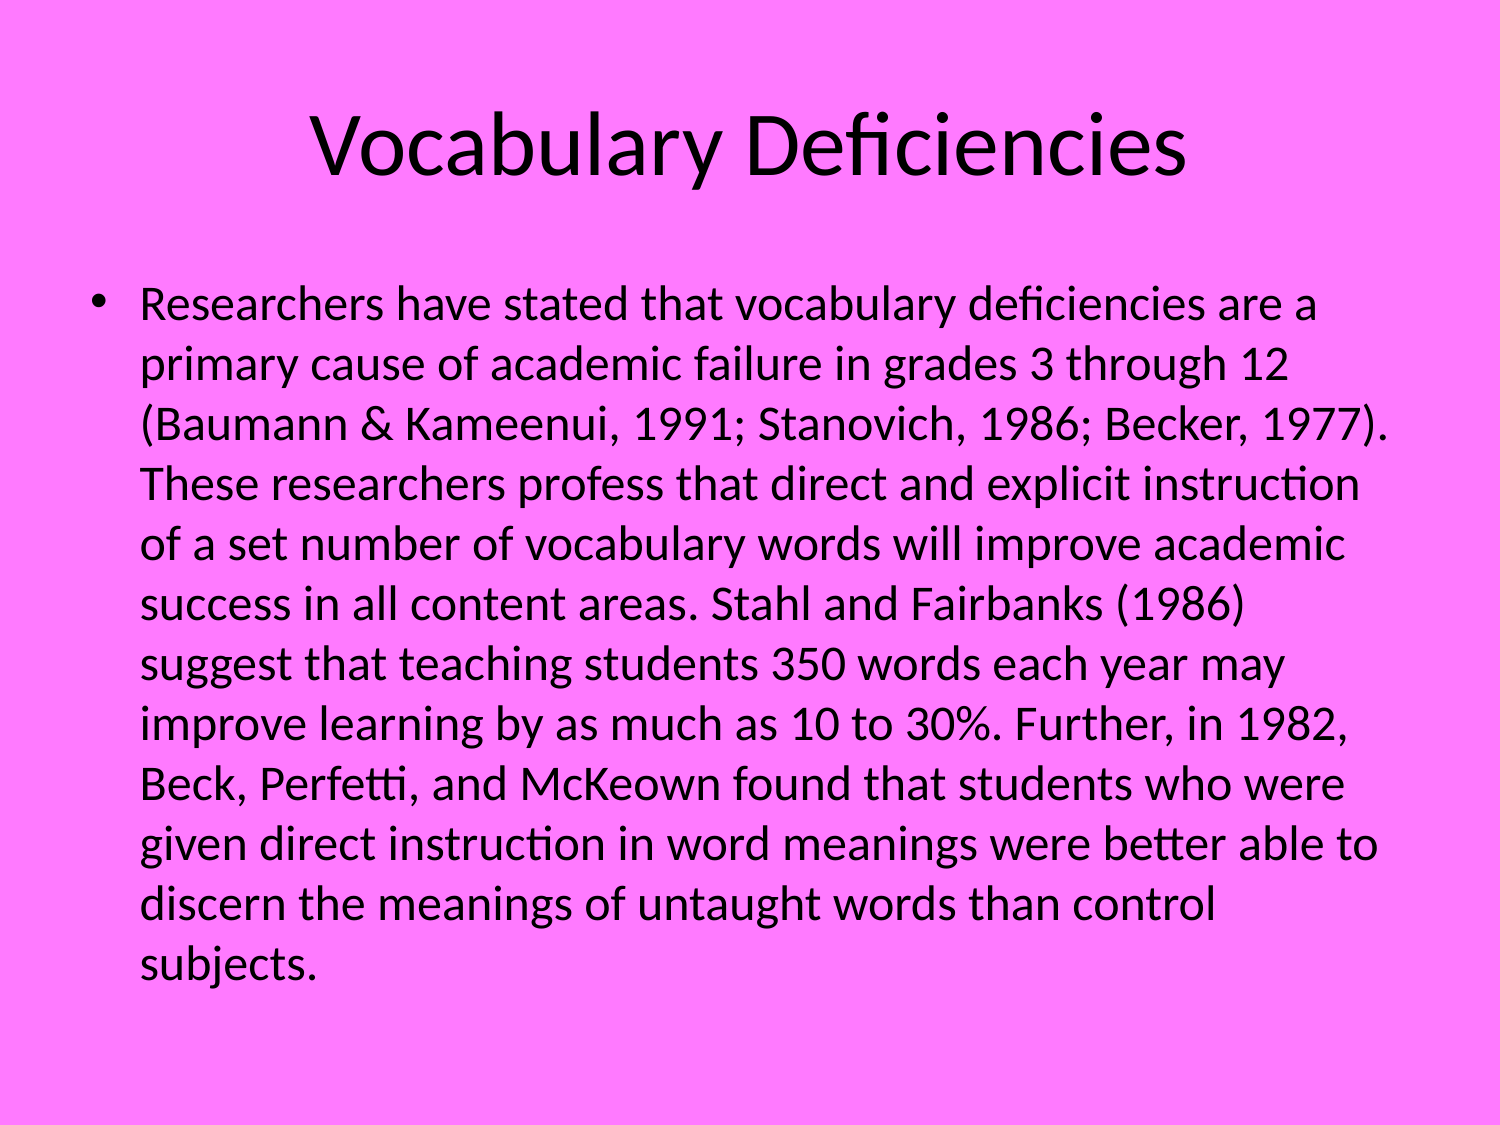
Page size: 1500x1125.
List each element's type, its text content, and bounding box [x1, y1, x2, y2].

title Vocabulary Deficiencies [75, 45, 1425, 233]
list Researchers have stated that vocabulary deficiencies are a primary cause of academic failure in grades 3 through 12 (Baumann & Kameenui, 1991; Stanovich, 1986; Becker, 1977). These researchers profess that direct and explicit instruction of a set number of vocabulary words will improve academic success in all content areas. Stahl and Fairbanks (1986) suggest that teaching students 350 words each year may improve learning by as much as 10 to 30%. Further, in 1982, Beck, Perfetti, and McKeown found that students who were given direct instruction in word meanings were better able to discern the meanings of untaught words than control subjects. [75, 262, 1425, 1005]
